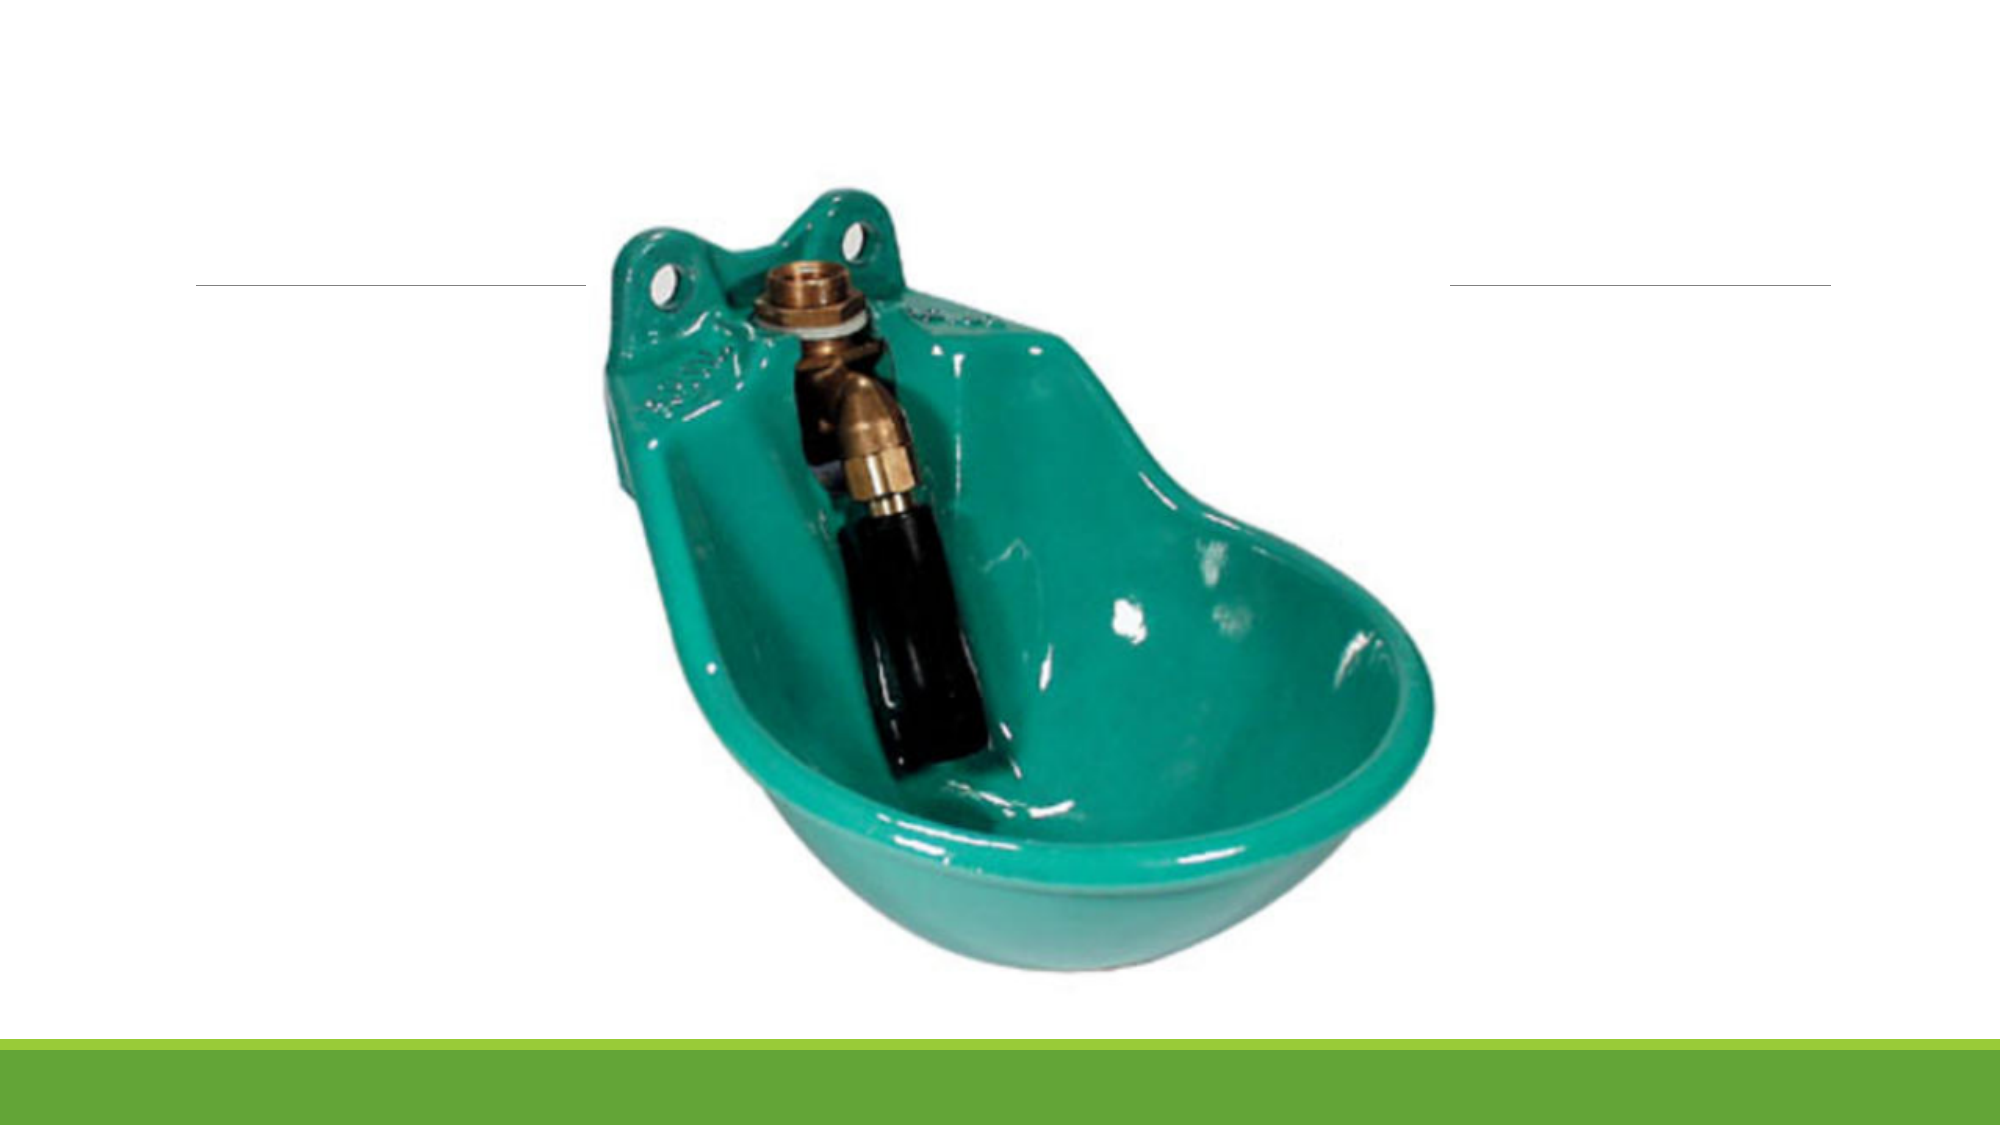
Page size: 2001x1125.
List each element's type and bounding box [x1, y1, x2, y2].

picture [586, 148, 1450, 1003]
